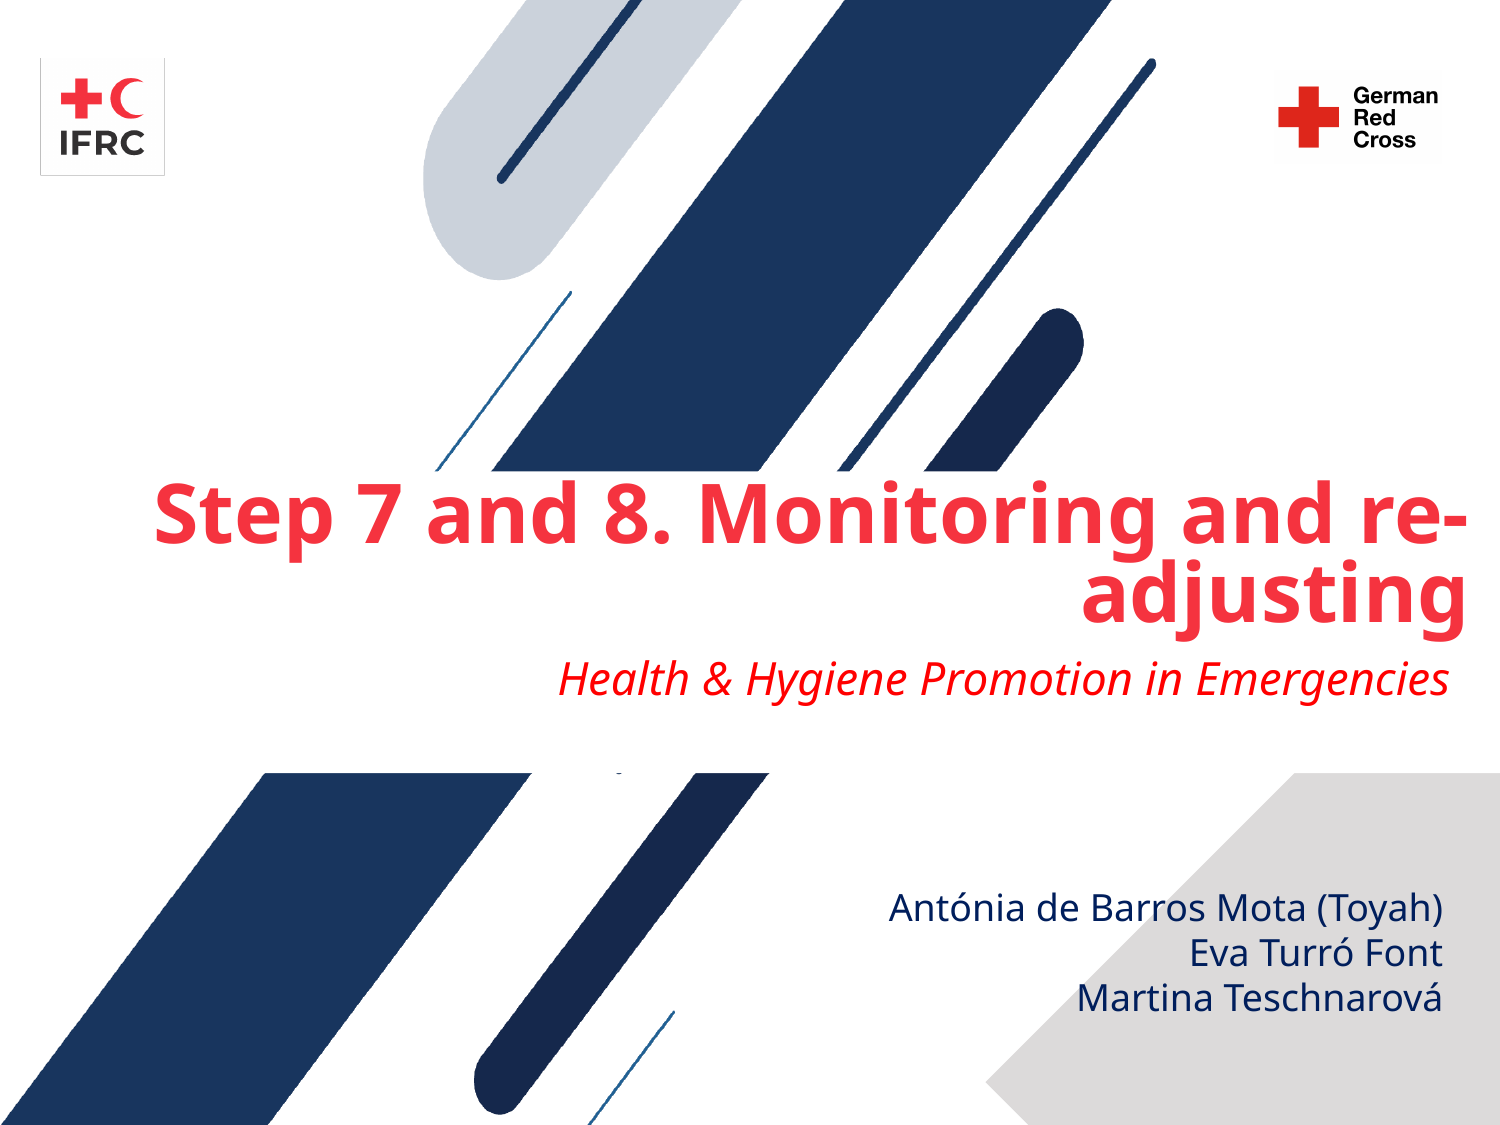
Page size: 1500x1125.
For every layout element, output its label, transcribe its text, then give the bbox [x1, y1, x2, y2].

text_box Health & Hygiene Promotion in Emergencies [400, 656, 1459, 745]
picture [0, 774, 1442, 1125]
text_box [0, 470, 1500, 774]
picture [0, 0, 1442, 470]
title Step 7 and 8. Monitoring and re-adjusting [0, 472, 1486, 745]
text_box Antónia de Barros Mota (Toyah) Eva Turró Font Martina Teschnarová [865, 877, 1459, 1027]
